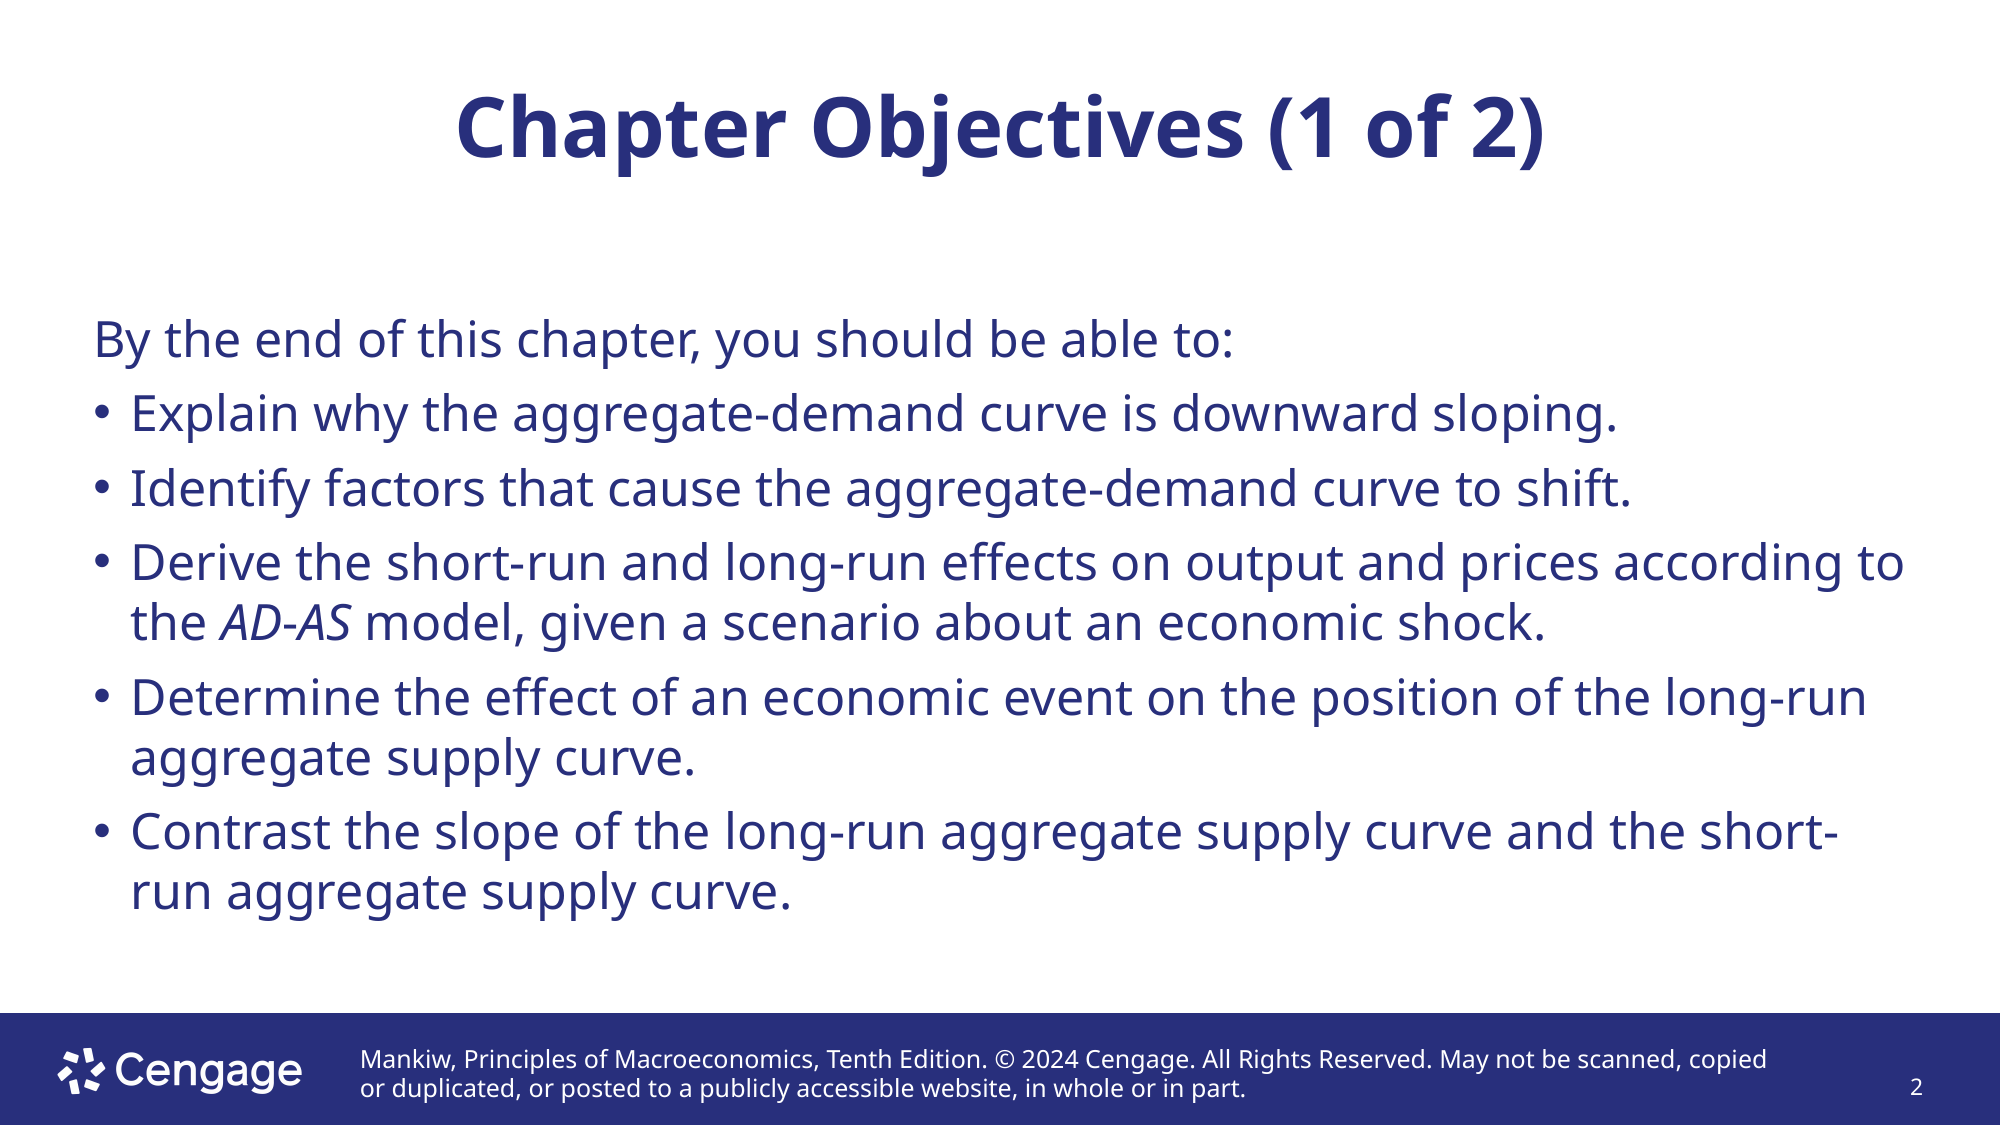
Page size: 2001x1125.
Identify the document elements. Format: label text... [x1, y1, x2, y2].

picture [30, 1020, 329, 1122]
title Chapter Objectives (1 of 2) [78, 77, 1923, 278]
list By the end of this chapter, you should be able to: Explain why the aggregate-demand curve is downward sloping. Identify factors that cause the aggregate-demand curve to shift. Derive the short-run and long-run effects on output and prices according to the AD-AS model, given a scenario about an economic shock. Determine the effect of an economic event on the position of the long-run aggregate supply curve. Contrast the slope of the long-run aggregate supply curve and the short-run aggregate supply curve. [78, 299, 1923, 1014]
